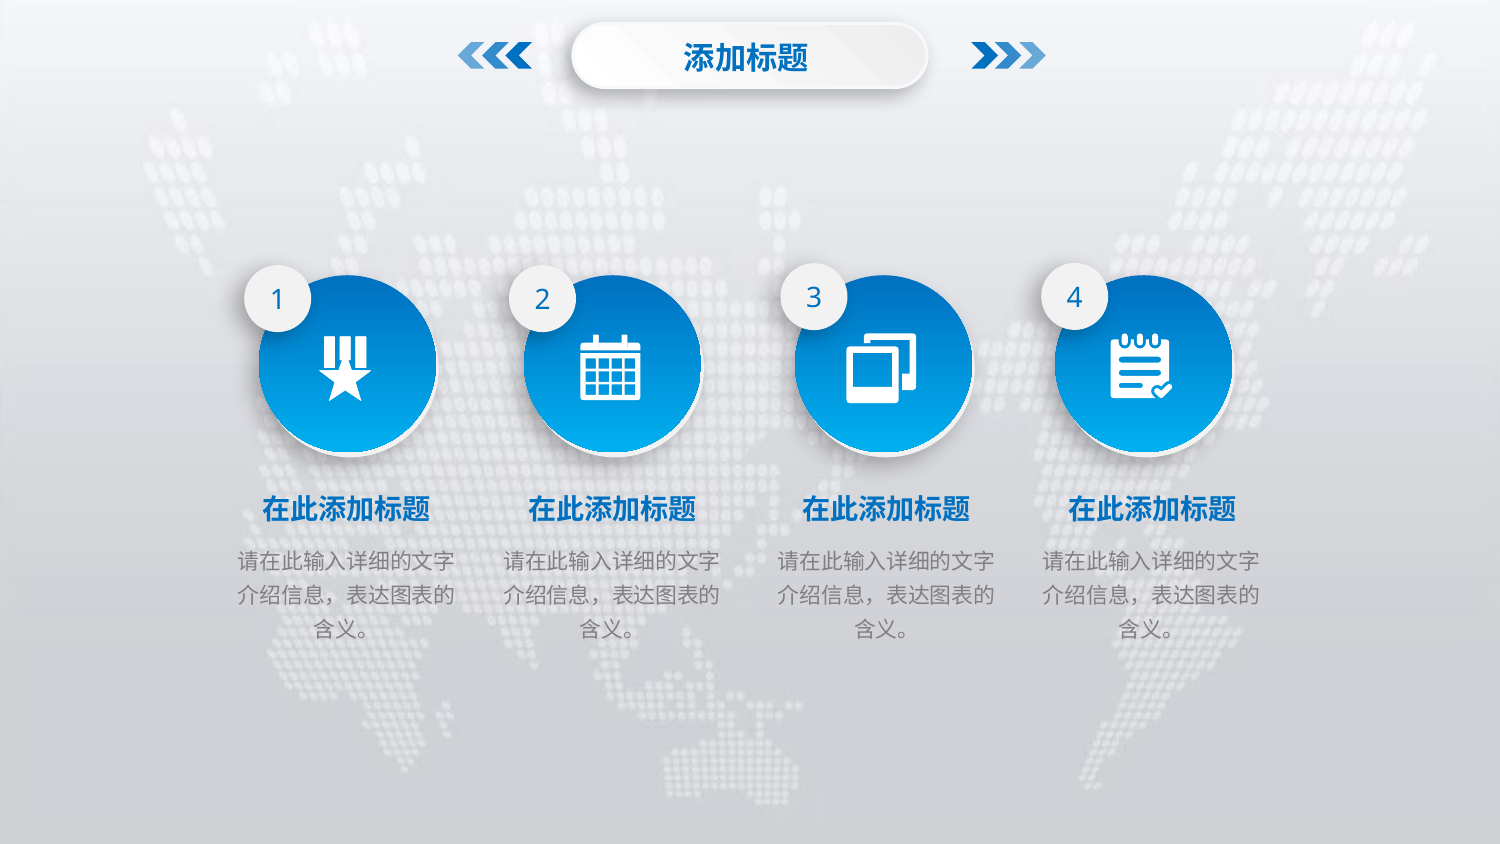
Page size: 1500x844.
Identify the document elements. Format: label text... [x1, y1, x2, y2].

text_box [523, 274, 705, 458]
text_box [1054, 274, 1236, 458]
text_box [457, 41, 533, 69]
text_box 在此添加标题 [787, 483, 986, 532]
text_box 请在此输入详细的文字介绍信息，表达图表的含义。 [1027, 532, 1276, 650]
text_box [580, 334, 641, 401]
text_box 请在此输入详细的文字介绍信息，表达图表的含义。 [488, 532, 737, 650]
text_box [570, 21, 930, 90]
text_box 在此添加标题 [247, 483, 446, 532]
text_box 1 [242, 263, 303, 325]
text_box 添加标题 [617, 34, 876, 81]
text_box 在此添加标题 [513, 483, 712, 532]
text_box 3 [778, 261, 841, 323]
text_box 在此添加标题 [1053, 483, 1252, 532]
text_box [318, 336, 372, 402]
text_box 4 [1039, 260, 1102, 321]
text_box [794, 274, 976, 458]
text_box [971, 41, 1046, 69]
picture [0, 0, 1500, 844]
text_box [258, 274, 439, 458]
text_box 请在此输入详细的文字介绍信息，表达图表的含义。 [222, 532, 471, 650]
text_box 2 [506, 263, 568, 325]
text_box 请在此输入详细的文字介绍信息，表达图表的含义。 [762, 532, 1011, 650]
